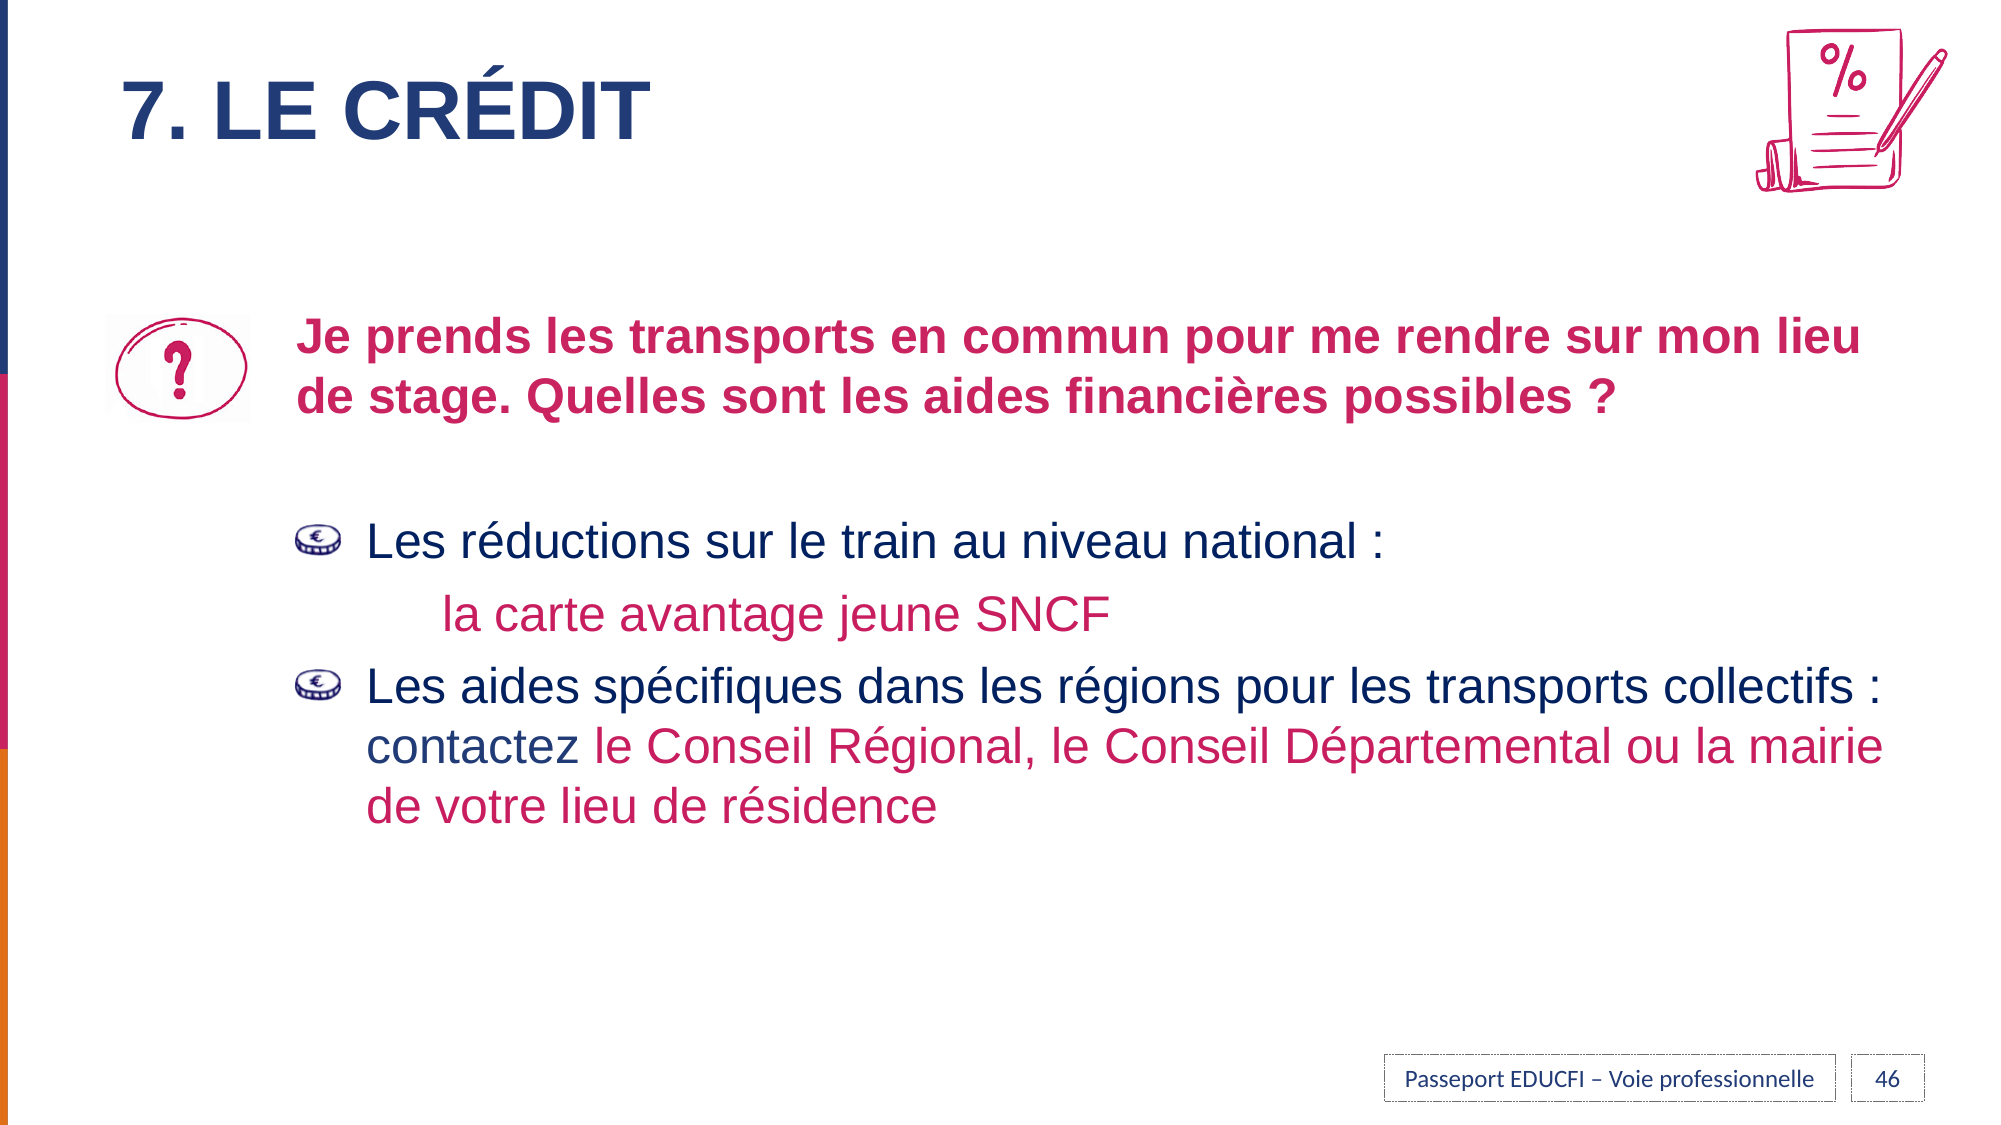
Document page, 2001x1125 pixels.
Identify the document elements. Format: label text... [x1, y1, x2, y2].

picture [1751, 10, 1952, 211]
title 7. LE CRÉDIT [105, 59, 1751, 166]
picture [0, 0, 8, 1125]
slide_number 46 [1851, 1054, 1925, 1102]
picture [292, 666, 365, 702]
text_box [105, 296, 1909, 433]
list Les réductions sur le train au niveau national : la carte avantage jeune SNCF Les aides spécifiques dans les régions pour les transports collectifs : contactez le Conseil Régional, le Conseil Départemental ou la mairie de votre lieu de résidence [277, 501, 1952, 845]
footer Passeport EDUCFI – Voie professionnelle [1384, 1054, 1836, 1102]
picture [292, 521, 365, 557]
